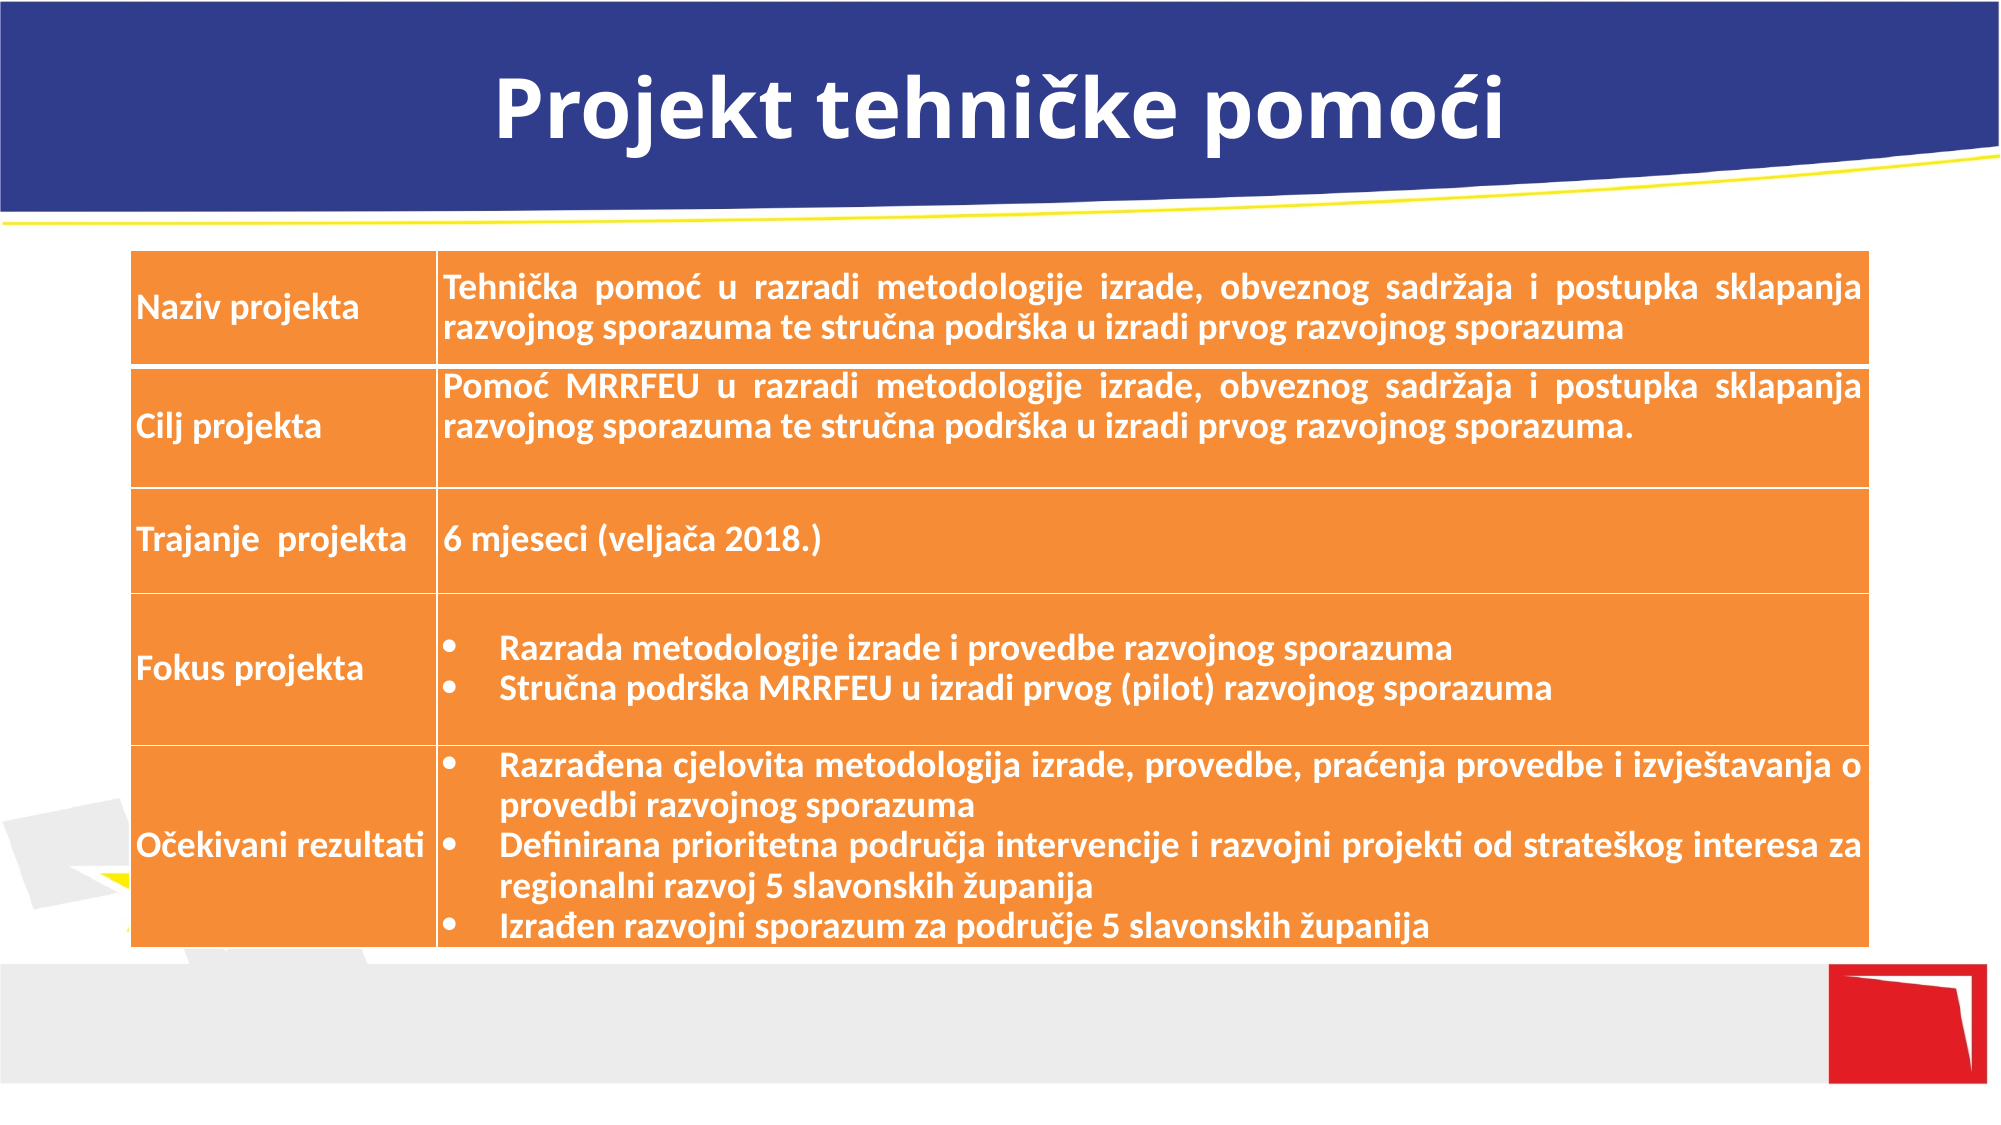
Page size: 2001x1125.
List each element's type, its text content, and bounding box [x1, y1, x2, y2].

title Projekt tehničke pomoći [99, 35, 1900, 176]
table_cell Cilj projekta [131, 369, 436, 487]
table_cell Očekivani rezultati [131, 746, 436, 947]
table_cell Trajanje projekta [131, 489, 436, 593]
table_cell Razrada metodologije izrade i provedbe razvojnog sporazuma Stručna podrška MRRFEU u izradi prvog (pilot) razvojnog sporazuma [438, 594, 1869, 745]
table_cell Razrađena cjelovita metodologija izrade, provedbe, praćenja provedbe i izvještavanja o provedbi razvojnog sporazuma Definirana prioritetna područja intervencije i razvojni projekti od strateškog interesa za regionalni razvoj 5 slavonskih županija Izrađen razvojni sporazum za područje 5 slavonskih županija [438, 746, 1869, 947]
table_cell 6 mjeseci (veljača 2018.) [438, 489, 1869, 593]
table_cell Fokus projekta [131, 594, 436, 745]
table_cell Pomoć MRRFEU u razradi metodologije izrade, obveznog sadržaja i postupka sklapanja razvojnog sporazuma te stručna podrška u izradi prvog razvojnog sporazuma. [438, 369, 1869, 487]
table_header Naziv projekta [131, 251, 436, 364]
table_header Tehnička pomoć u razradi metodologije izrade, obveznog sadržaja i postupka sklapanja razvojnog sporazuma te stručna podrška u izradi prvog razvojnog sporazuma [438, 251, 1869, 364]
picture [0, 0, 2001, 1125]
